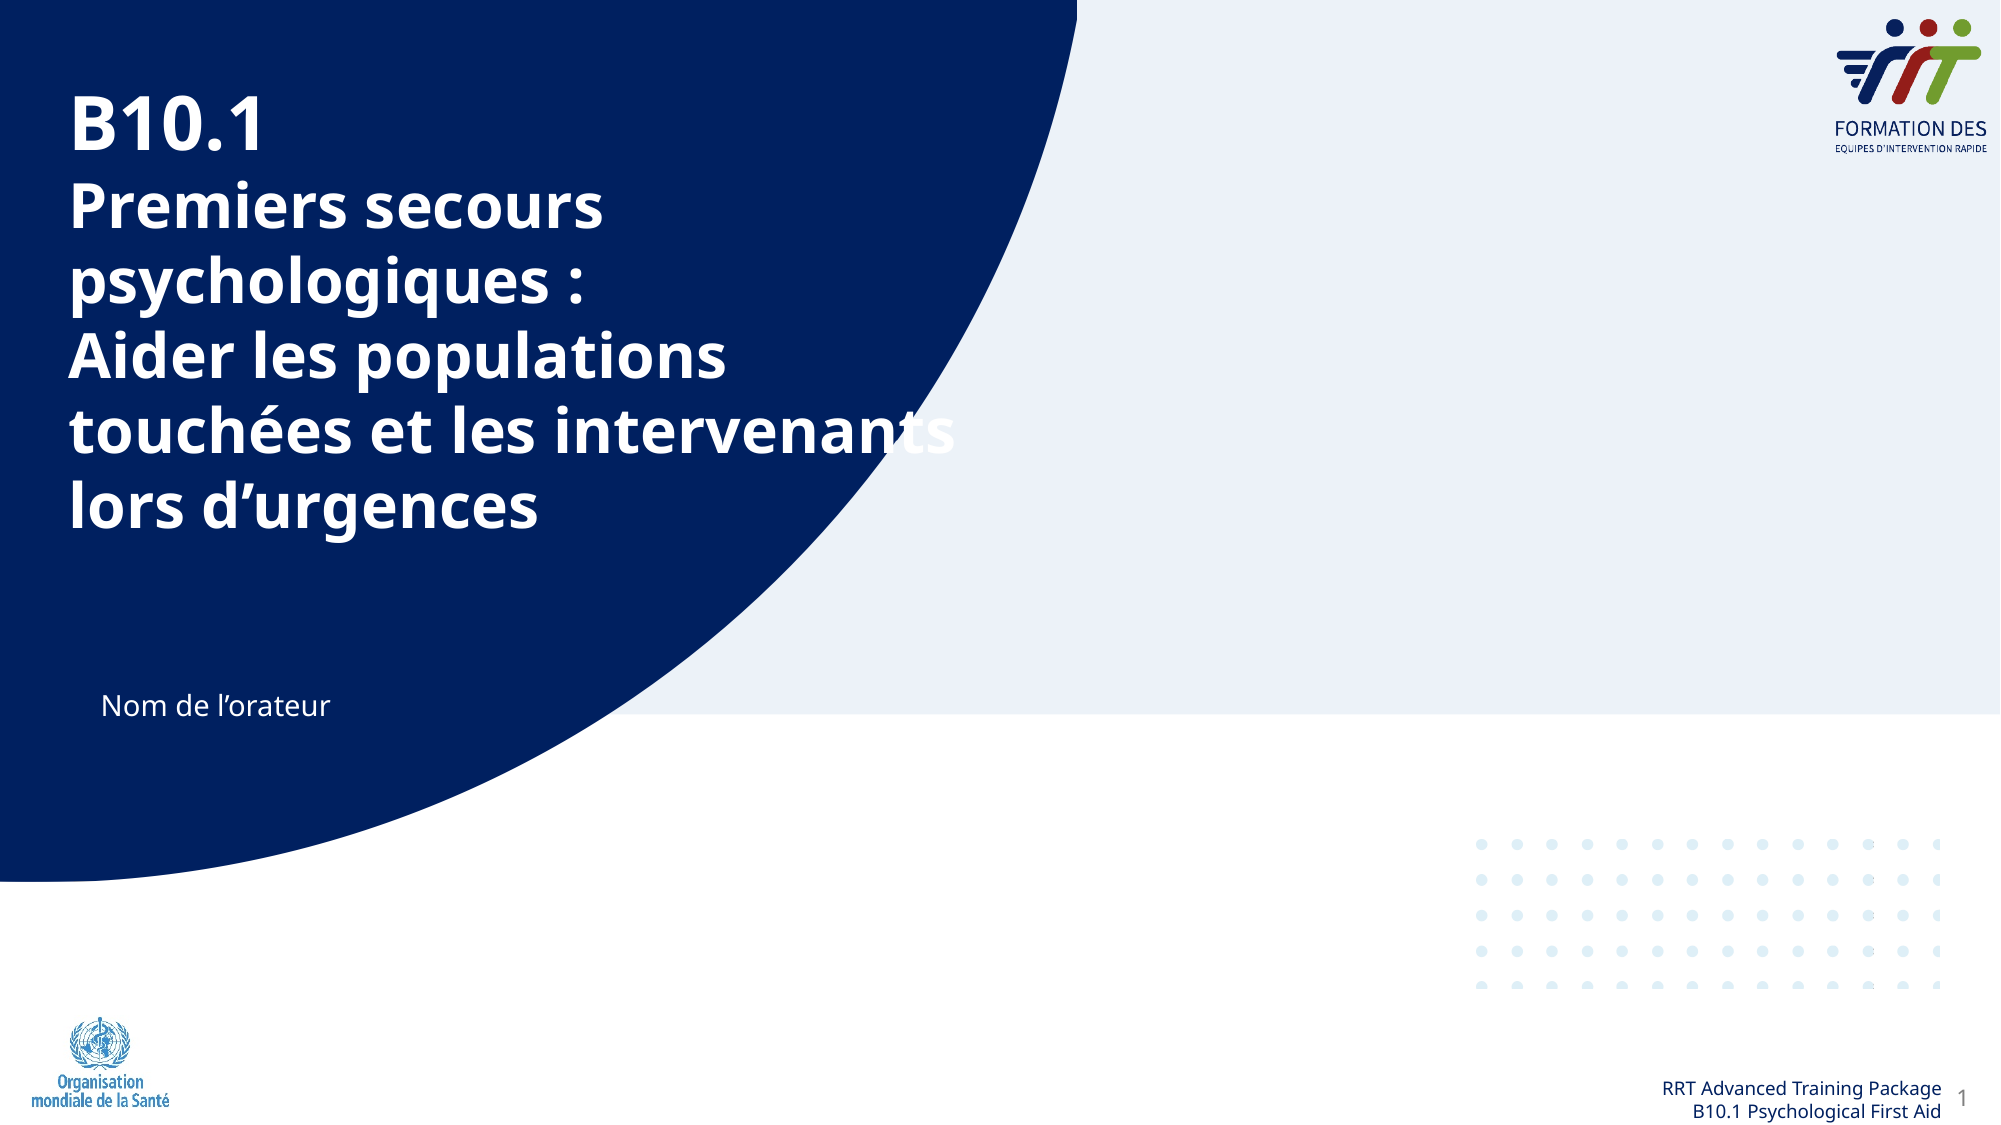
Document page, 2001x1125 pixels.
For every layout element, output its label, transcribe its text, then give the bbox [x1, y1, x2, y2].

picture [0, 0, 1077, 882]
picture [1835, 18, 1987, 154]
text_box Nom de l’orateur [93, 680, 476, 730]
picture [1476, 839, 1940, 989]
text_box Premiers secours psychologiques : Aider les populations touchées et les intervenants lors d’urgences [61, 158, 1112, 636]
text_box B10.1 [61, 51, 311, 158]
picture [30, 1015, 170, 1108]
